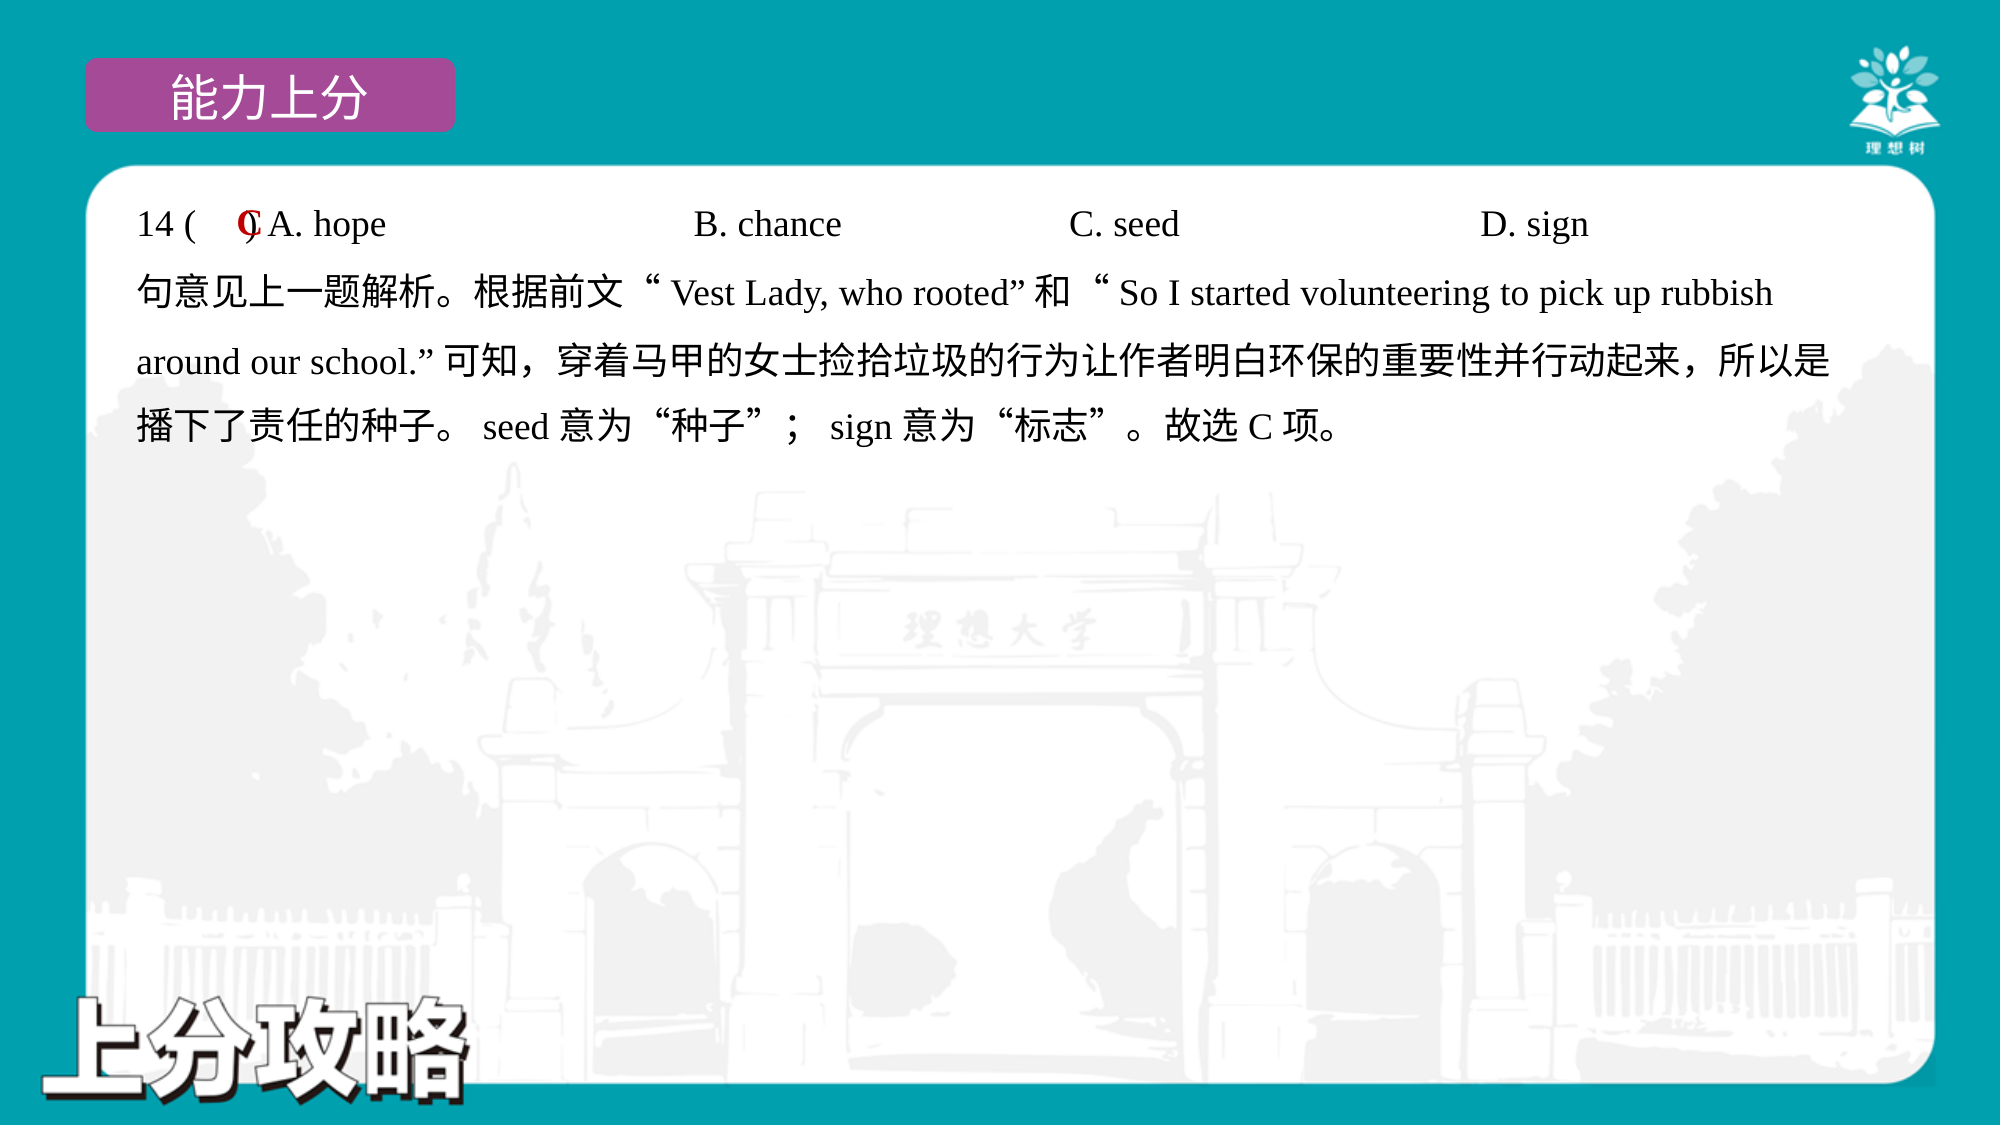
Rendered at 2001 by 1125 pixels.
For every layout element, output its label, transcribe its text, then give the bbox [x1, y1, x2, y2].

text_box C [222, 176, 278, 236]
text_box 14 ( ) A. hope B. chance C. seed D. sign [136, 176, 1865, 237]
picture [0, 0, 2000, 1125]
text_box 句意见上一题解析。根据前文“Vest Lady, who rooted”和“So I started volunteering to pick up rubbish around our school.”可知，穿着马甲的女士捡拾垃圾的行为让作者明白环保的重要性并行动起来，所以是 播下了责任的种子。seed意为“种子”；sign意为“标志”。故选C项。 [136, 244, 1865, 441]
